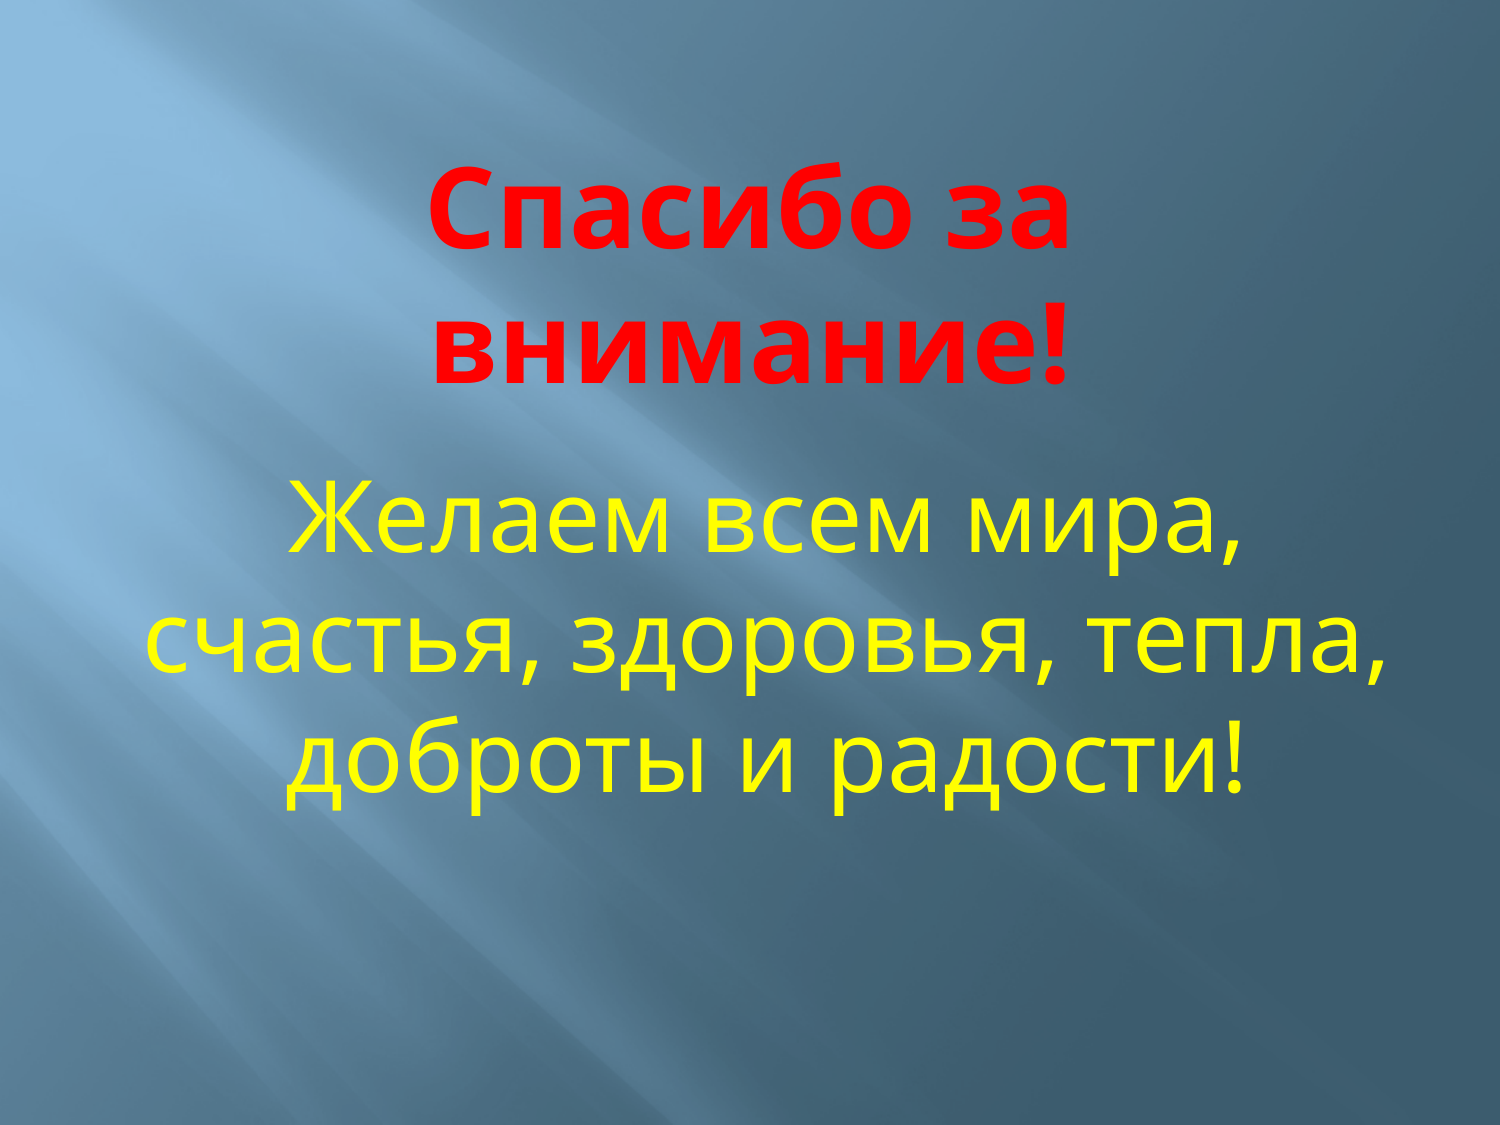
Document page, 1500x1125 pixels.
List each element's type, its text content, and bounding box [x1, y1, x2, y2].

text_box Спасибо за внимание! [81, 128, 1418, 414]
text_box Желаем всем мира, счастья, здоровья, тепла, доброты и радости! [82, 445, 1454, 820]
